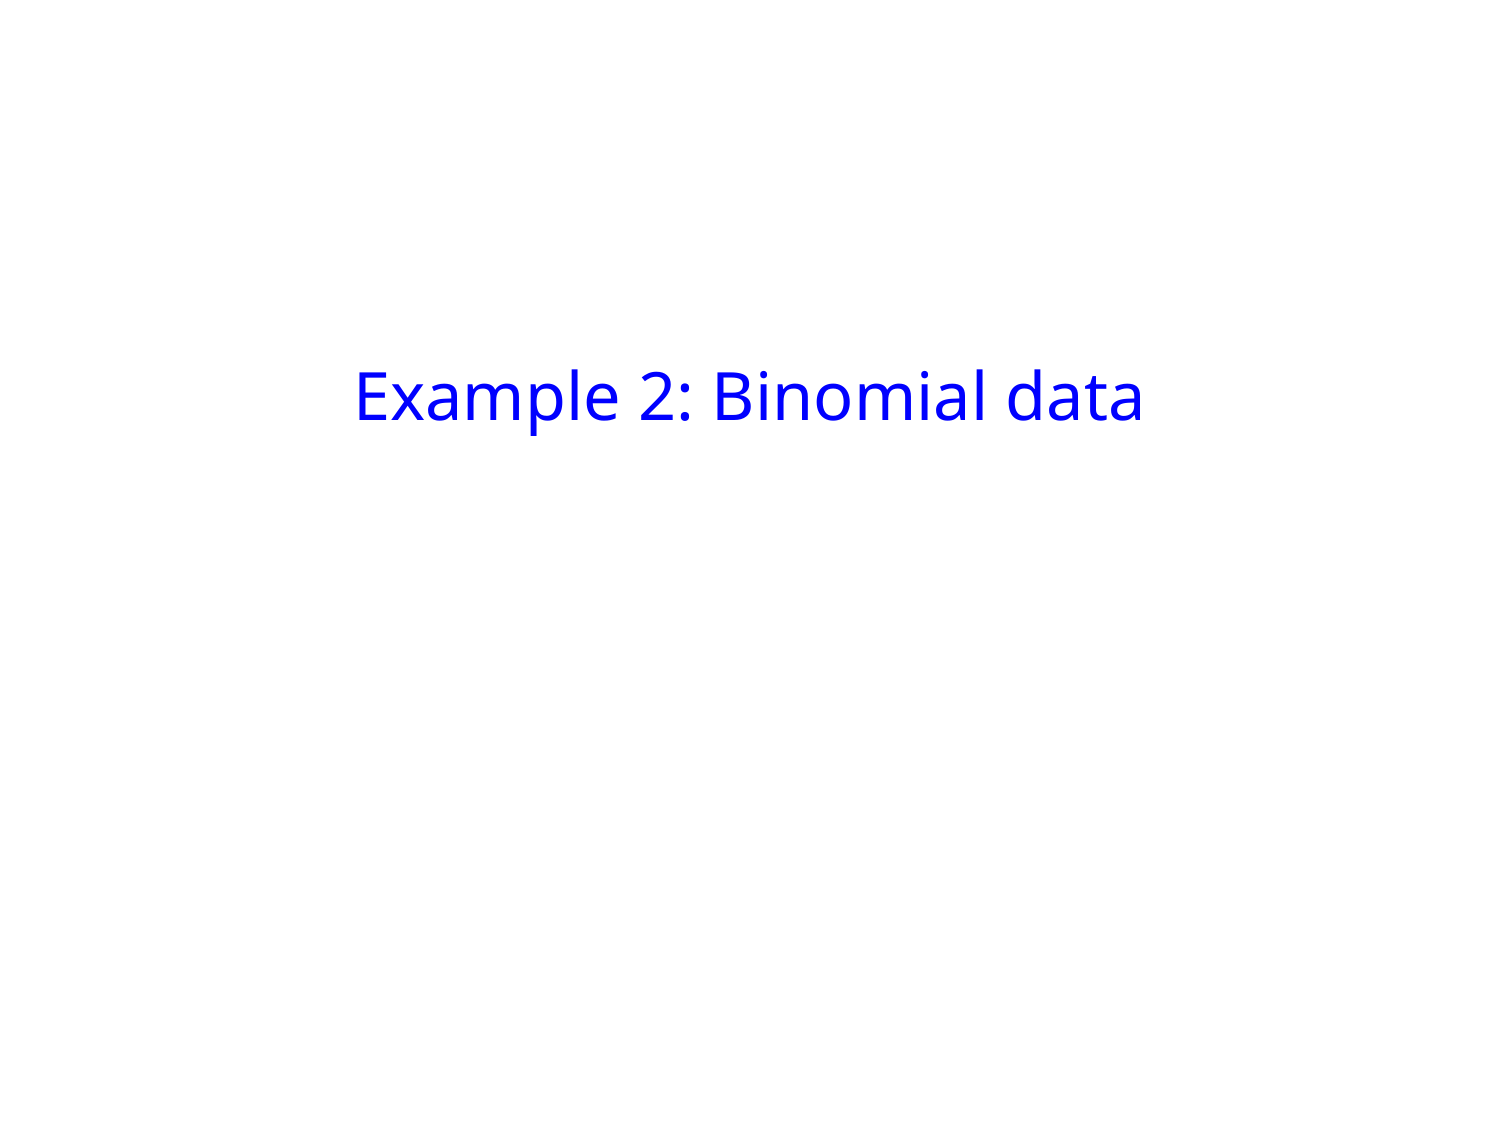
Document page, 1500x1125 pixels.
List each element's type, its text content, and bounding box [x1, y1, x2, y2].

title Example 2: Binomial data [75, 299, 1425, 488]
